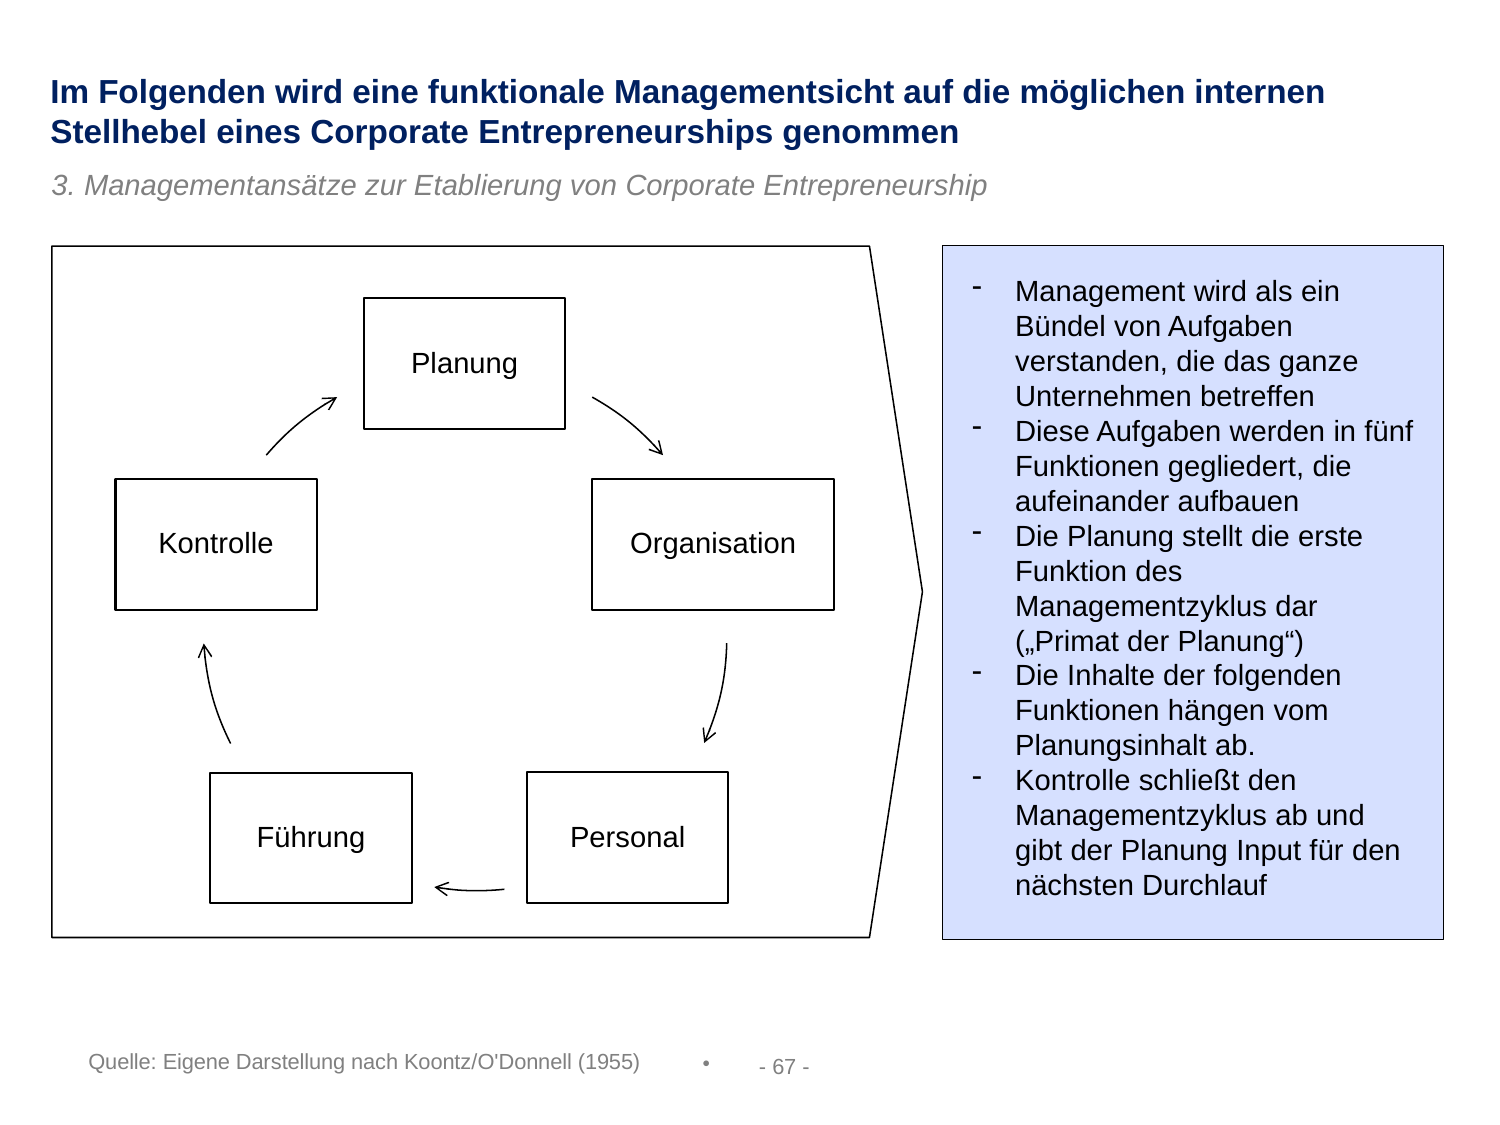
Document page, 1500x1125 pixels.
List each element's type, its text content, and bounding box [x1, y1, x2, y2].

text_box [942, 245, 1444, 940]
text_box Management wird als ein Bündel von Aufgaben verstanden, die das ganze Unternehmen betreffen Diese Aufgaben werden in fünf Funktionen gegliedert, die aufeinander aufbauen Die Planung stellt die erste Funktion des Managementzyklus dar („Primat der Planung“) Die Inhalte der folgenden Funktionen hängen vom Planungsinhalt ab. Kontrolle schließt den Managementzyklus ab und gibt der Planung Input für den nächsten Durchlauf [957, 264, 1431, 909]
text_box Quelle: Eigene Darstellung nach Koontz/O'Donnell (1955) [73, 1039, 657, 1081]
slide_number - 67 - [599, 1045, 913, 1093]
text_box 3. Managementansätze zur Etablierung von Corporate Entrepreneurship [36, 159, 1005, 244]
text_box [73, 297, 876, 912]
text_box [51, 246, 878, 938]
text_box Im Folgenden wird eine funktionale Managementsicht auf die möglichen internen Stellhebel eines Corporate Entrepreneurships genommen [35, 63, 1433, 158]
text_box [879, 308, 923, 876]
